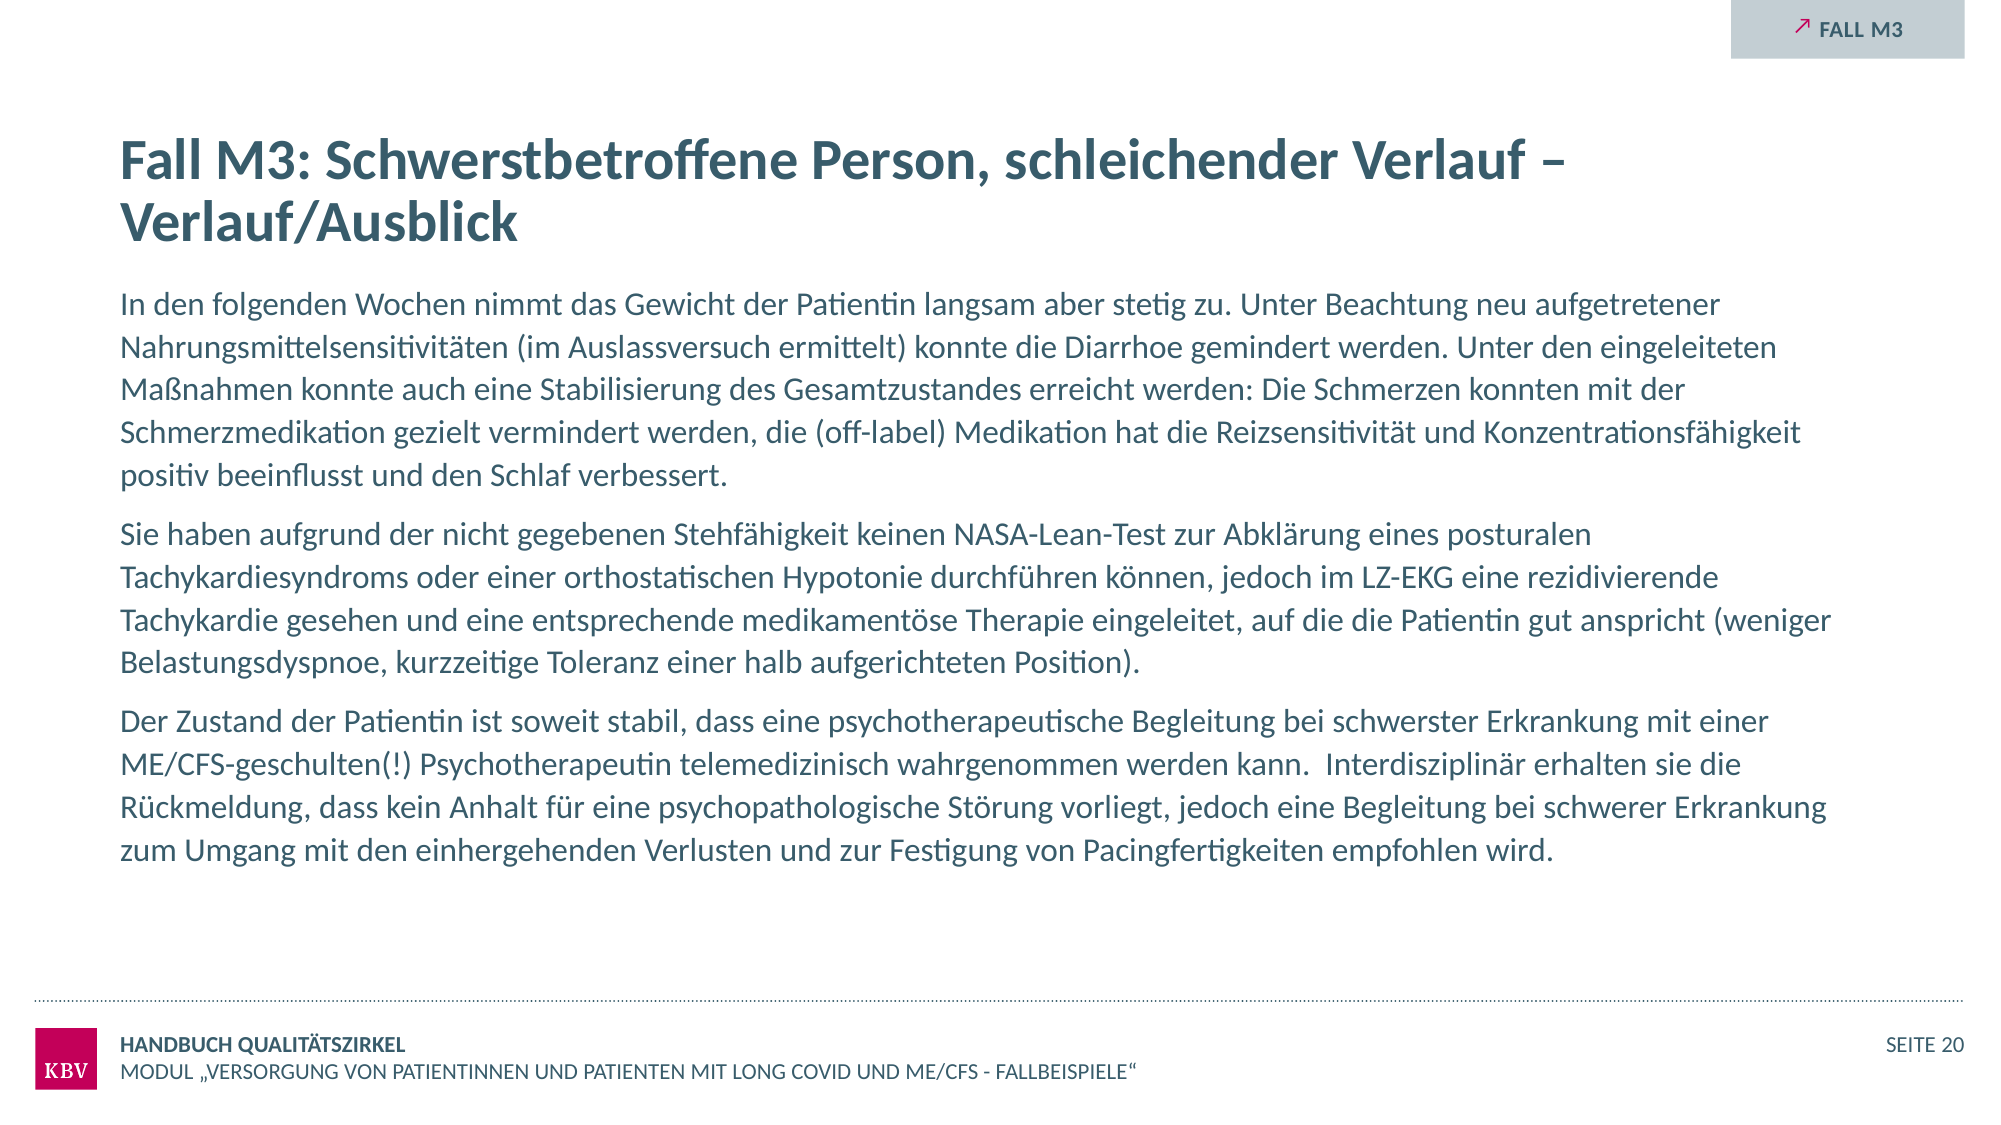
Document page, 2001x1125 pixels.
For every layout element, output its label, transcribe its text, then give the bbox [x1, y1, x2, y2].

list In den folgenden Wochen nimmt das Gewicht der Patientin langsam aber stetig zu. Unter Beachtung neu aufgetretener Nahrungsmittelsensitivitäten (im Auslassversuch ermittelt) konnte die Diarrhoe gemindert werden. Unter den eingeleiteten Maßnahmen konnte auch eine Stabilisierung des Gesamtzustandes erreicht werden: Die Schmerzen konnten mit der Schmerzmedikation gezielt vermindert werden, die (off-label) Medikation hat die Reizsensitivität und Konzentrationsfähigkeit positiv beeinflusst und den Schlaf verbessert. Sie haben aufgrund der nicht gegebenen Stehfähigkeit keinen NASA-Lean-Test zur Abklärung eines posturalen Tachykardiesyndroms oder einer orthostatischen Hypotonie durchführen können, jedoch im LZ-EKG eine rezidivierende Tachykardie gesehen und eine entsprechende medikamentöse Therapie eingeleitet, auf die die Patientin gut anspricht (weniger Belastungsdyspnoe, kurzzeitige Toleranz einer halb aufgerichteten Position). Der Zustand der Patientin ist soweit stabil, dass eine psychotherapeutische Begleitung bei schwerster Erkrankung mit einer ME/CFS-geschulten(!) Psychotherapeutin telemedizinisch wahrgenommen werden kann. Interdisziplinär erhalten sie die Rückmeldung, dass kein Anhalt für eine psychopathologische Störung vorliegt, jedoch eine Begleitung bei schwerer Erkrankung zum Umgang mit den einhergehenden Verlusten und zur Festigung von Pacingfertigkeiten empfohlen wird. [120, 279, 1880, 1005]
slide_number Seite 20 [1787, 1030, 1965, 1057]
slide_number Modul „Versorgung von Patientinnen und Patienten mit Long COVID und ME/CFS - Fallbeispiele“ [120, 1057, 1668, 1084]
footer Handbuch Qualitätszirkel [120, 1030, 1668, 1057]
list Fall M3 [1731, 0, 1965, 59]
title Fall M3: Schwerstbetroffene Person, schleichender Verlauf – Verlauf/Ausblick [120, 129, 1880, 201]
